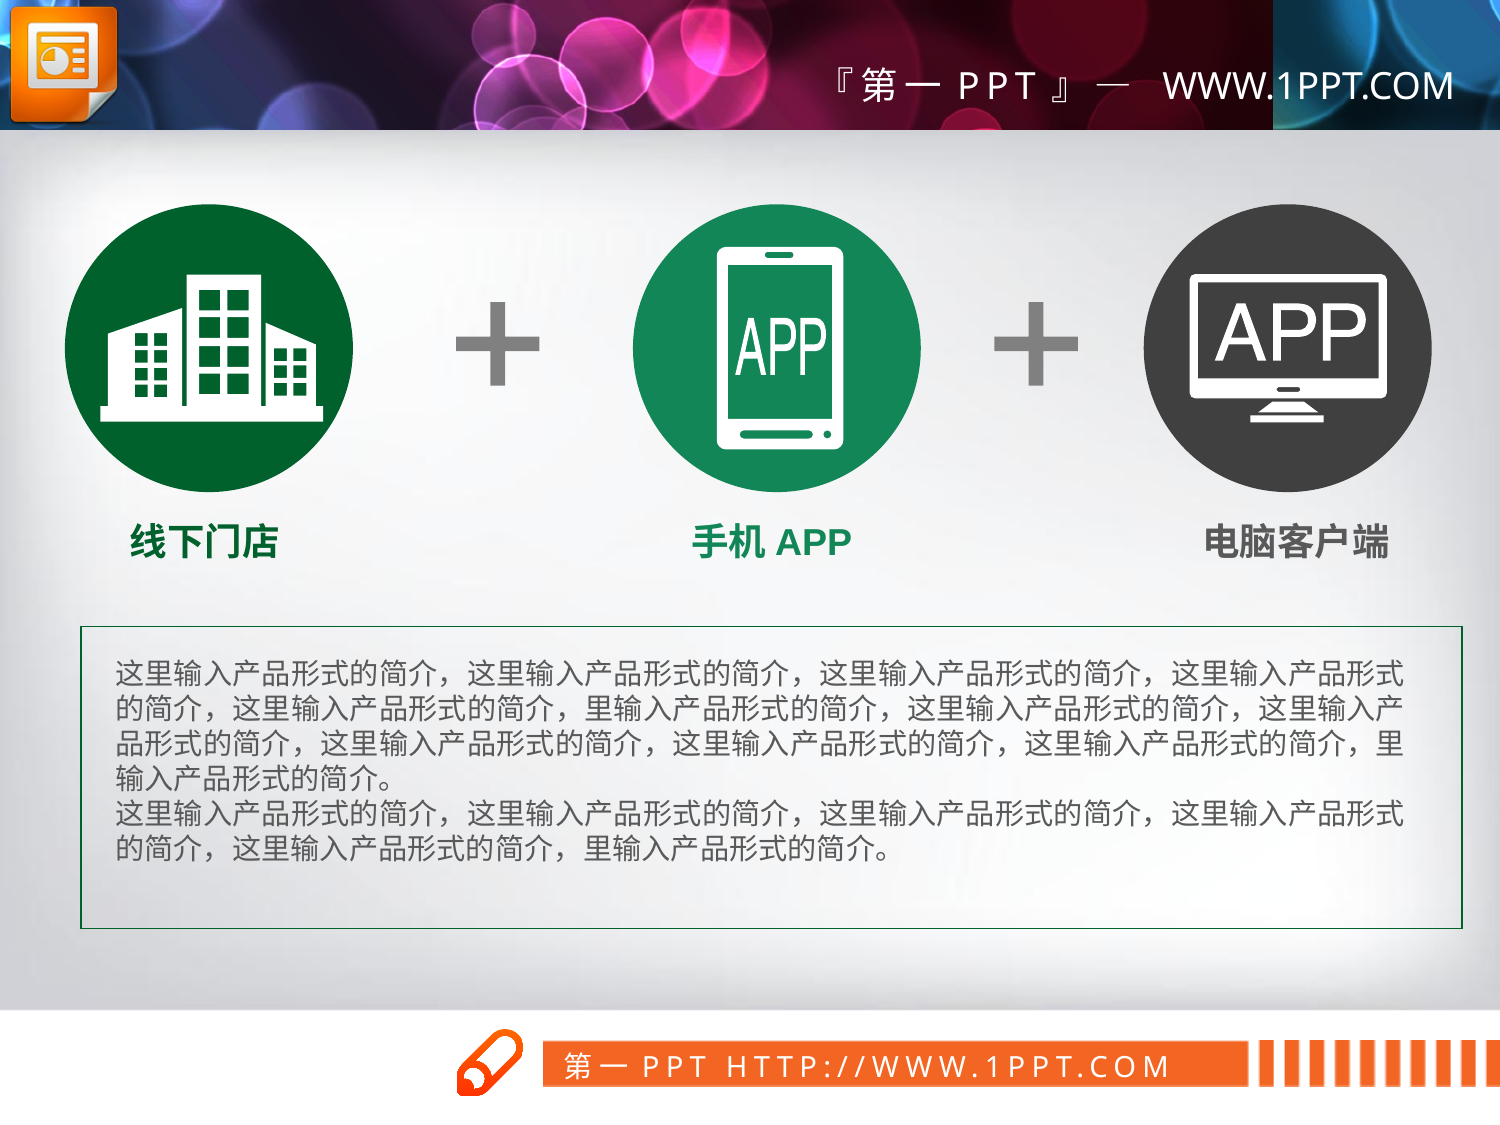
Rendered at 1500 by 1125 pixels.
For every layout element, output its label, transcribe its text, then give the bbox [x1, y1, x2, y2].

text_box [80, 626, 1462, 929]
picture [0, 0, 1500, 1012]
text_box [1143, 204, 1432, 493]
picture [543, 1040, 1500, 1087]
text_box 手机APP [652, 510, 891, 571]
text_box [456, 302, 540, 386]
text_box 这里输入产品形式的简介，这里输入产品形式的简介，这里输入产品形式的简介，这里输入产品形式的简介，这里输入产品形式的简介，里输入产品形式的简介，这里输入产品形式的简介，这里输入产品形式的简介，这里输入产品形式的简介，这里输入产品形式的简介，这里输入产品形式的简介，里输入产品形式的简介。 这里输入产品形式的简介，这里输入产品形式的简介，这里输入产品形式的简介，这里输入产品形式的简介，这里输入产品形式的简介，里输入产品形式的简介。 [100, 647, 1421, 873]
text_box 线下门店 [85, 510, 324, 571]
text_box 电脑客户端 [1177, 510, 1415, 571]
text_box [632, 204, 921, 493]
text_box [64, 204, 354, 493]
text_box [994, 302, 1078, 386]
